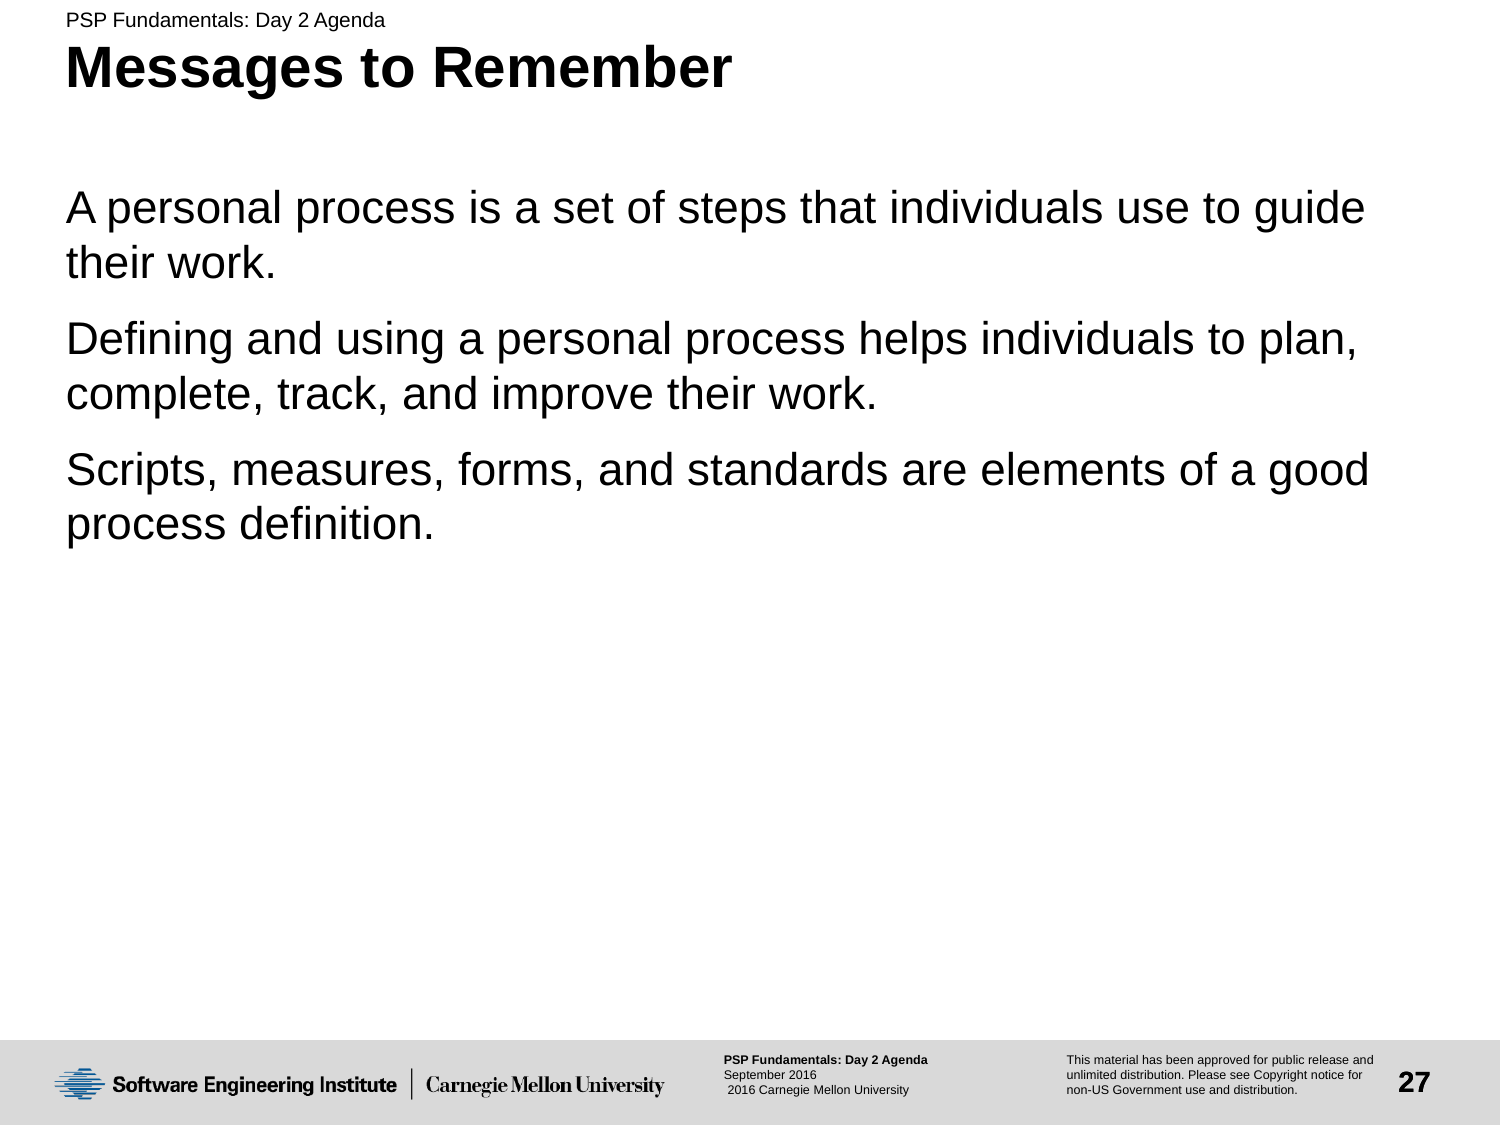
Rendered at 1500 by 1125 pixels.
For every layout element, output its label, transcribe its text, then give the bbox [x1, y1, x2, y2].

picture [46, 1061, 673, 1104]
title Messages to Remember [65, 37, 1430, 148]
list A personal process is a set of steps that individuals use to guide their work. Defining and using a personal process helps individuals to plan, complete, track, and improve their work. Scripts, measures, forms, and standards are elements of a good process definition. [65, 177, 1431, 1000]
